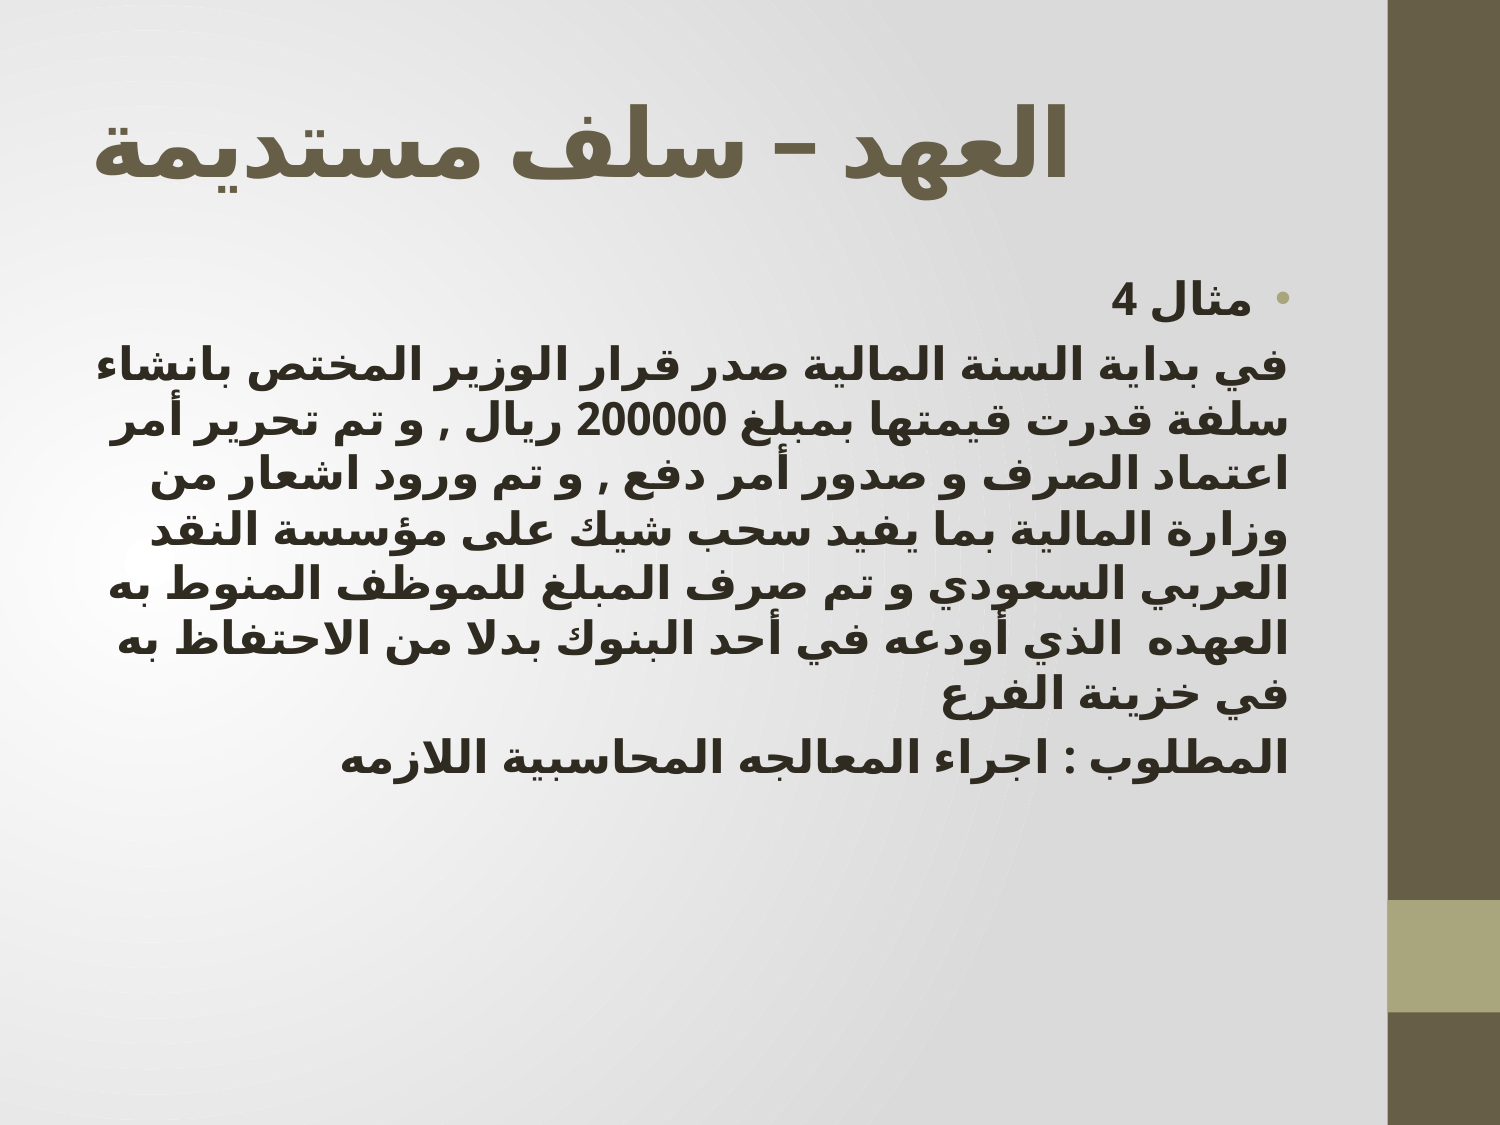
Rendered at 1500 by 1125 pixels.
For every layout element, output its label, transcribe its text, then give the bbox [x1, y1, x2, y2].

list مثال 4 في بداية السنة المالية صدر قرار الوزير المختص بانشاء سلفة قدرت قيمتها بمبلغ 200000 ريال , و تم تحرير أمر اعتماد الصرف و صدور أمر دفع , و تم ورود اشعار من وزارة المالية بما يفيد سحب شيك على مؤسسة النقد العربي السعودي و تم صرف المبلغ للموظف المنوط به العهده الذي أودعه في أحد البنوك بدلا من الاحتفاظ به في خزينة الفرع المطلوب : اجراء المعالجه المحاسبية اللازمه [75, 262, 1325, 1050]
title العهد – سلف مستديمة [75, 45, 1325, 233]
